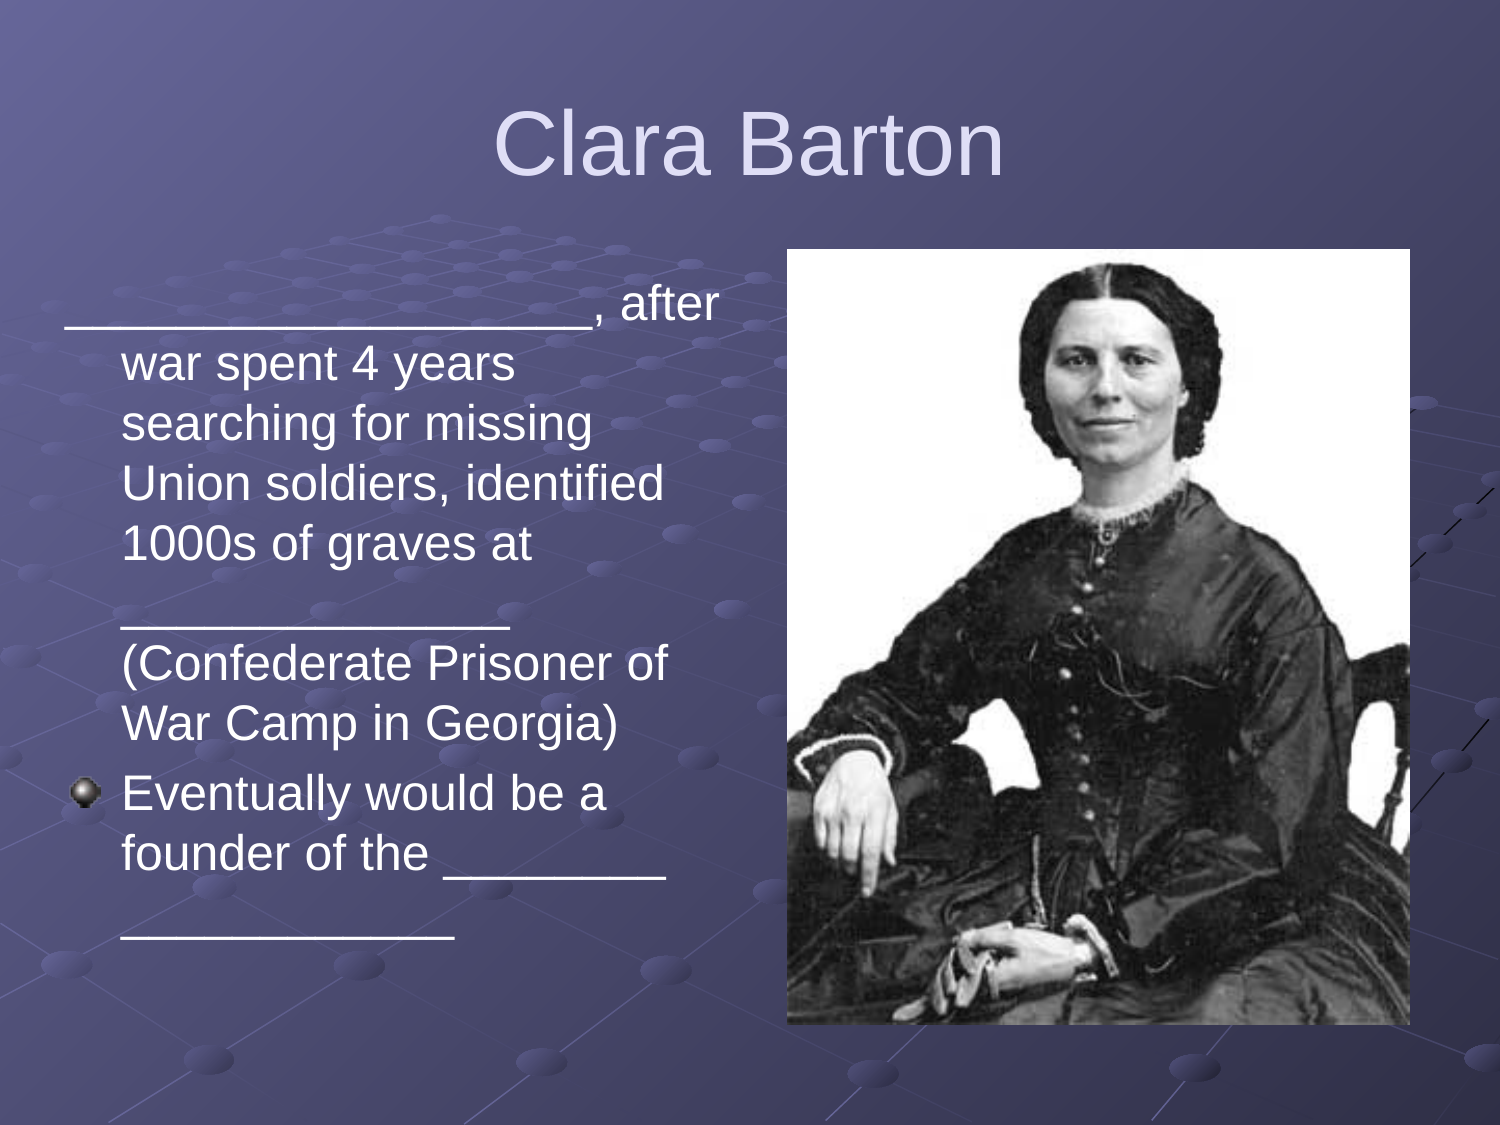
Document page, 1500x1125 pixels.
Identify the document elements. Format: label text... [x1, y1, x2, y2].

title Clara Barton [74, 44, 1426, 233]
list ___________________, after war spent 4 years searching for missing Union soldiers, identified 1000s of graves at ______________ (Confederate Prisoner of War Camp in Georgia) Eventually would be a founder of the ________ ____________ [49, 262, 738, 1007]
picture [65, 772, 101, 808]
picture [787, 249, 1410, 1026]
